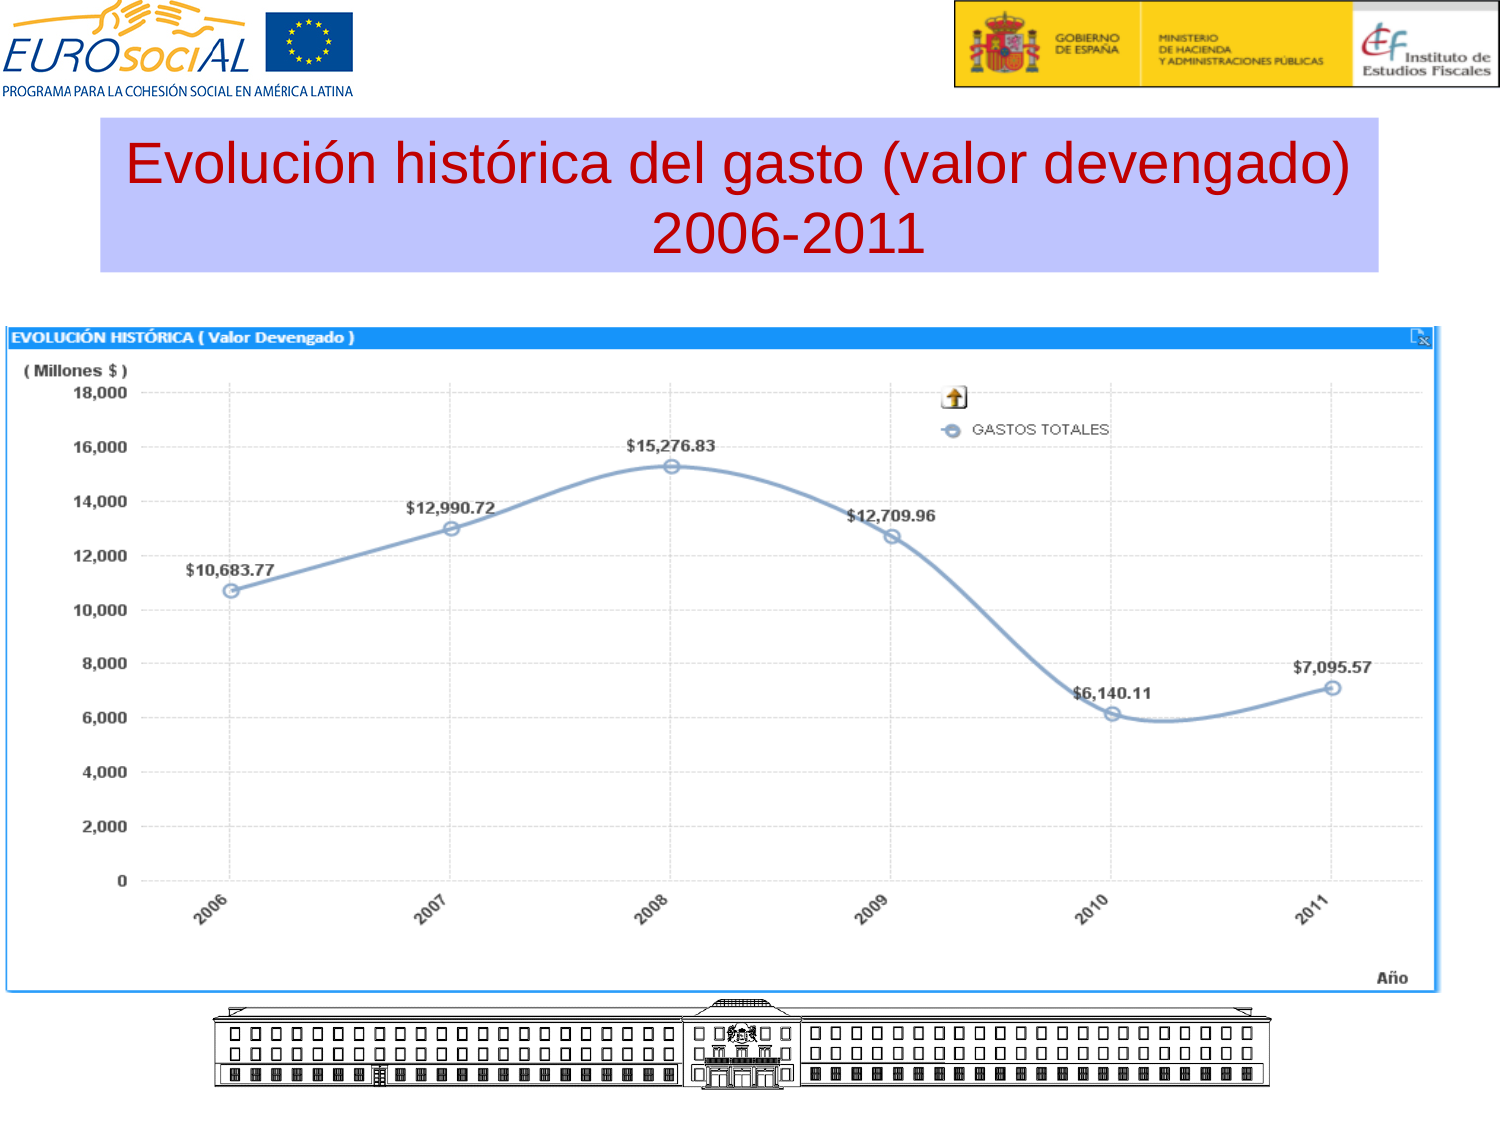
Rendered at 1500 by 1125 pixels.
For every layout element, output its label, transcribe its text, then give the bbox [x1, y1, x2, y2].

picture [212, 999, 1272, 1090]
picture [954, 0, 1500, 89]
picture [0, 326, 1447, 994]
picture [0, 0, 354, 97]
text_box Evolución histórica del gasto (valor devengado) 2006-2011 [100, 117, 1379, 273]
